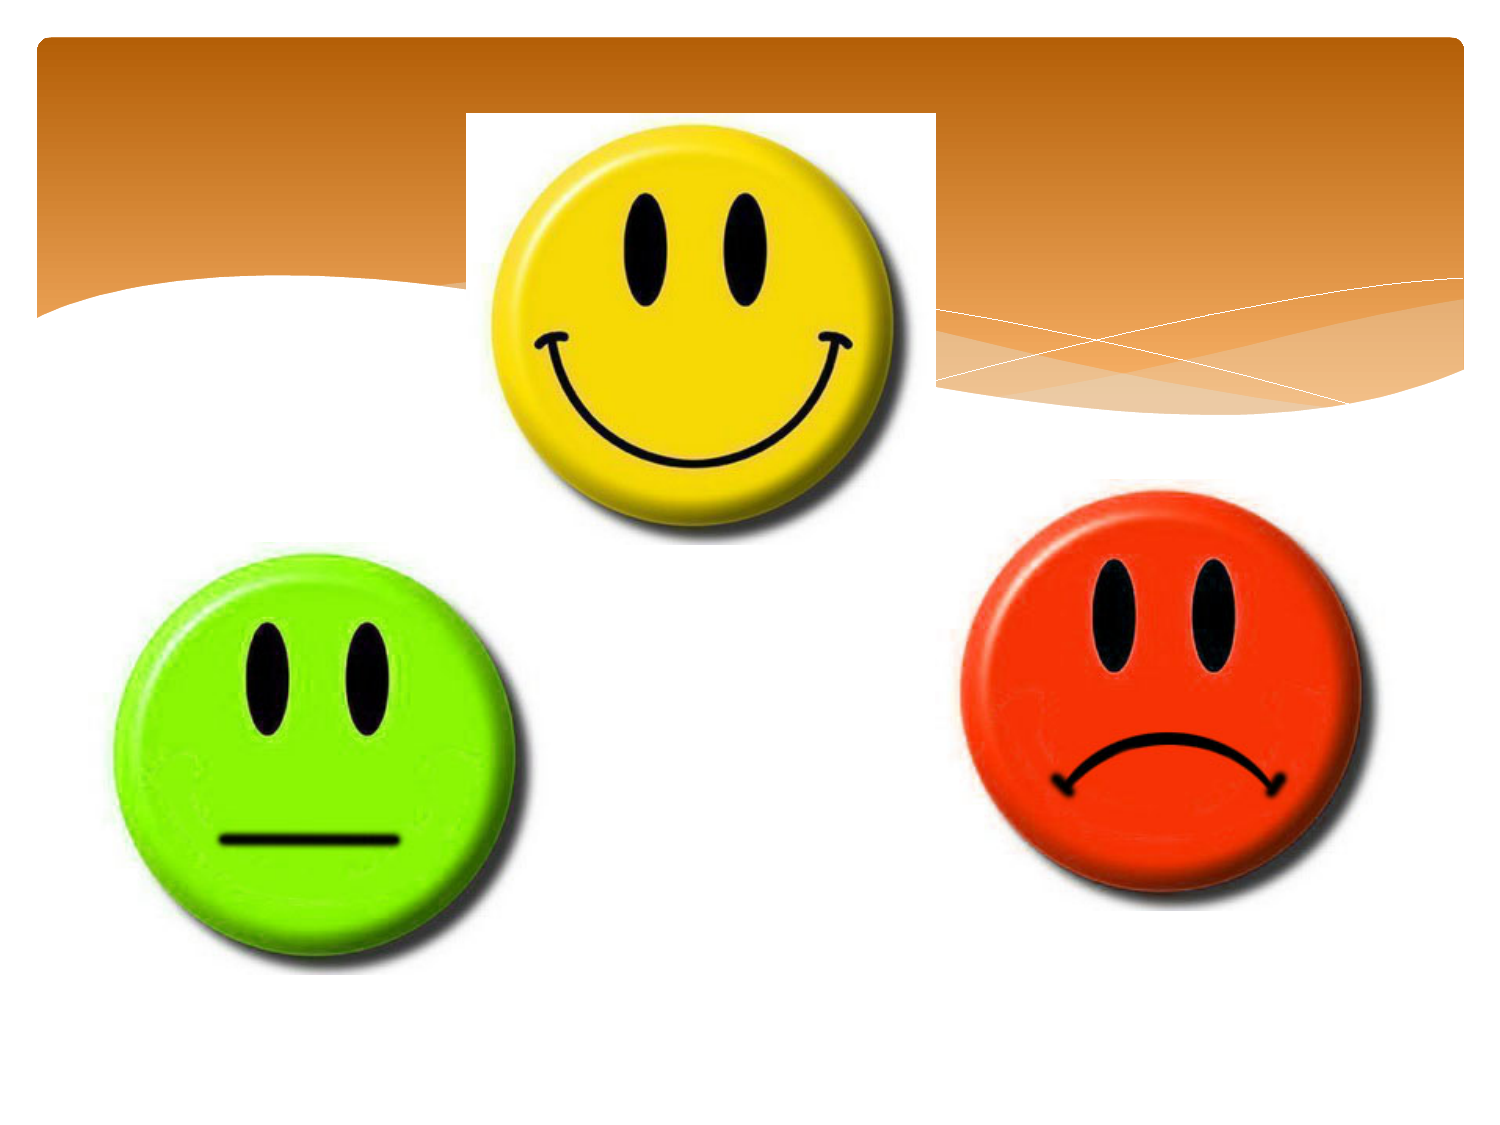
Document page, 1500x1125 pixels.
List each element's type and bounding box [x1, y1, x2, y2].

picture [88, 113, 1405, 975]
